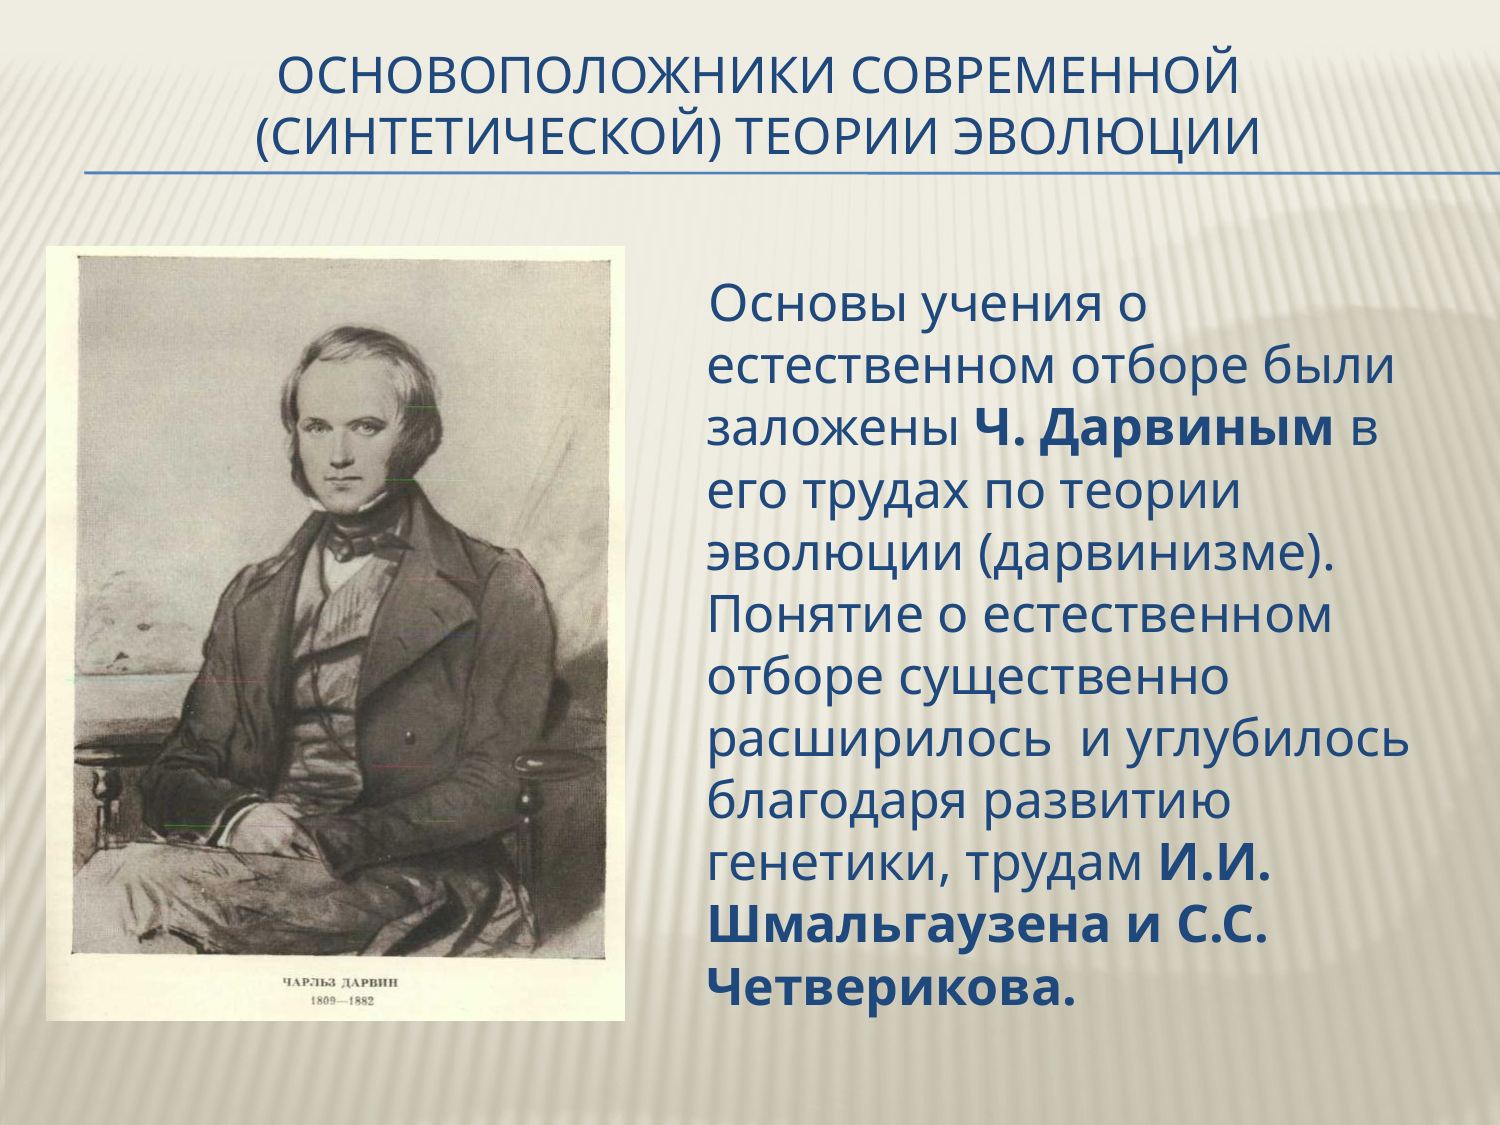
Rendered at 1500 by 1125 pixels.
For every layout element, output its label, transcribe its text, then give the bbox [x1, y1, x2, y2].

title Основоположники современной (синтетической) теории эволюции [46, 35, 1472, 174]
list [46, 245, 626, 1022]
list Основы учения о естественном отборе были заложены Ч. Дарвиным в его трудах по теории эволюции (дарвинизме). Понятие о естественном отборе существенно расширилось и углубилось благодаря развитию генетики, трудам И.И. Шмальгаузена и С.С. Четверикова. [691, 262, 1475, 1038]
